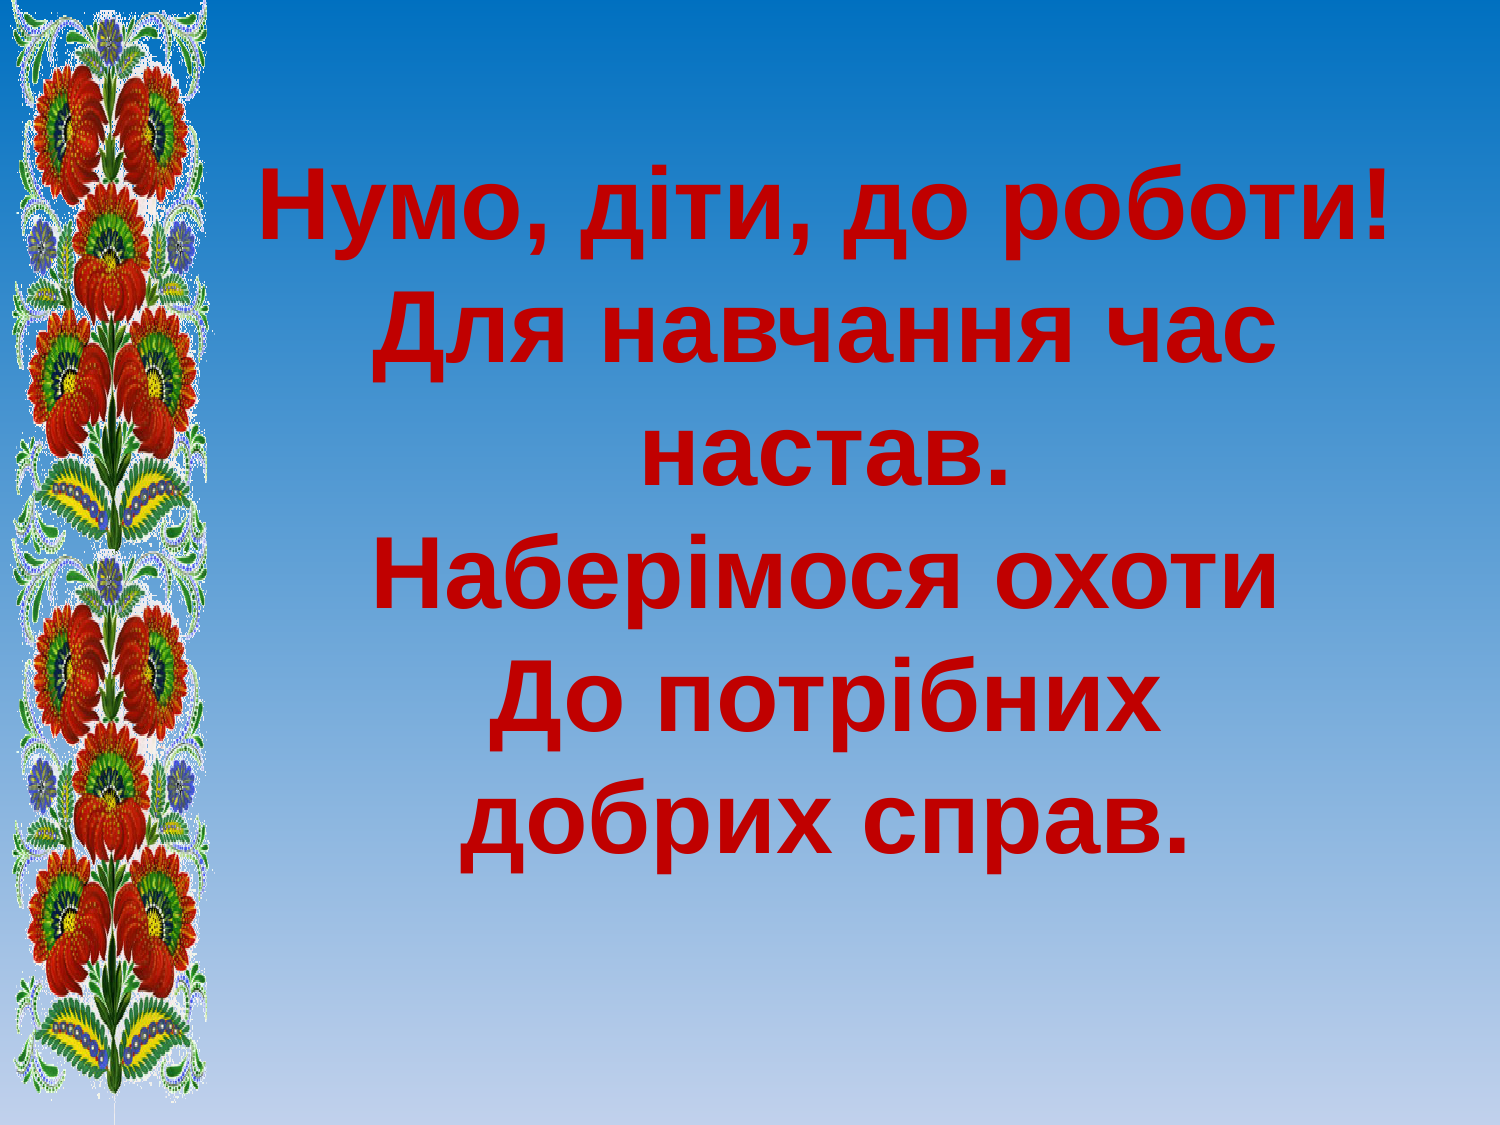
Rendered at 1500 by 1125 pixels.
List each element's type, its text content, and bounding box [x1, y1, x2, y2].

title Нумо, діти, до роботи! Для навчання час настав. Наберімося охоти До потрібних добрих справ. [234, 82, 1418, 1020]
picture [0, 0, 223, 1125]
